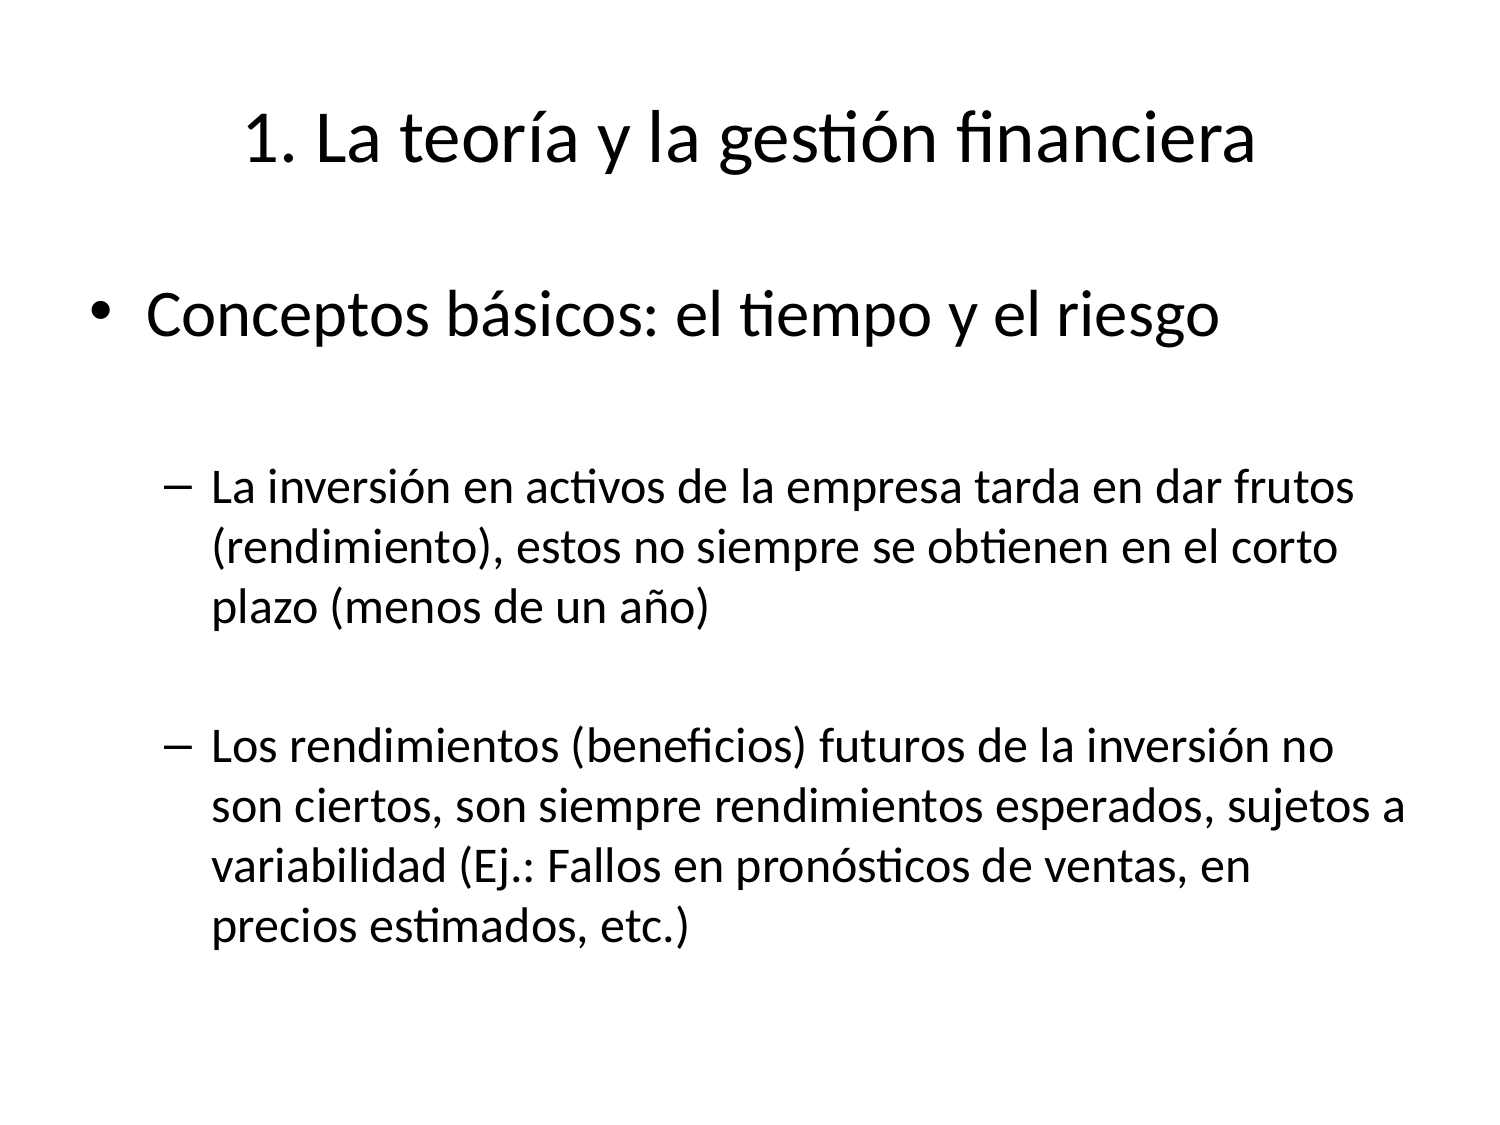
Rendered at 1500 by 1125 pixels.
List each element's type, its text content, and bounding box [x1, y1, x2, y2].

title 1. La teoría y la gestión financiera [75, 45, 1425, 185]
list Conceptos básicos: el tiempo y el riesgo La inversión en activos de la empresa tarda en dar frutos (rendimiento), estos no siempre se obtienen en el corto plazo (menos de un año) Los rendimientos (beneficios) futuros de la inversión no son ciertos, son siempre rendimientos esperados, sujetos a variabilidad (Ej.: Fallos en pronósticos de ventas, en precios estimados, etc.) [75, 262, 1425, 1005]
